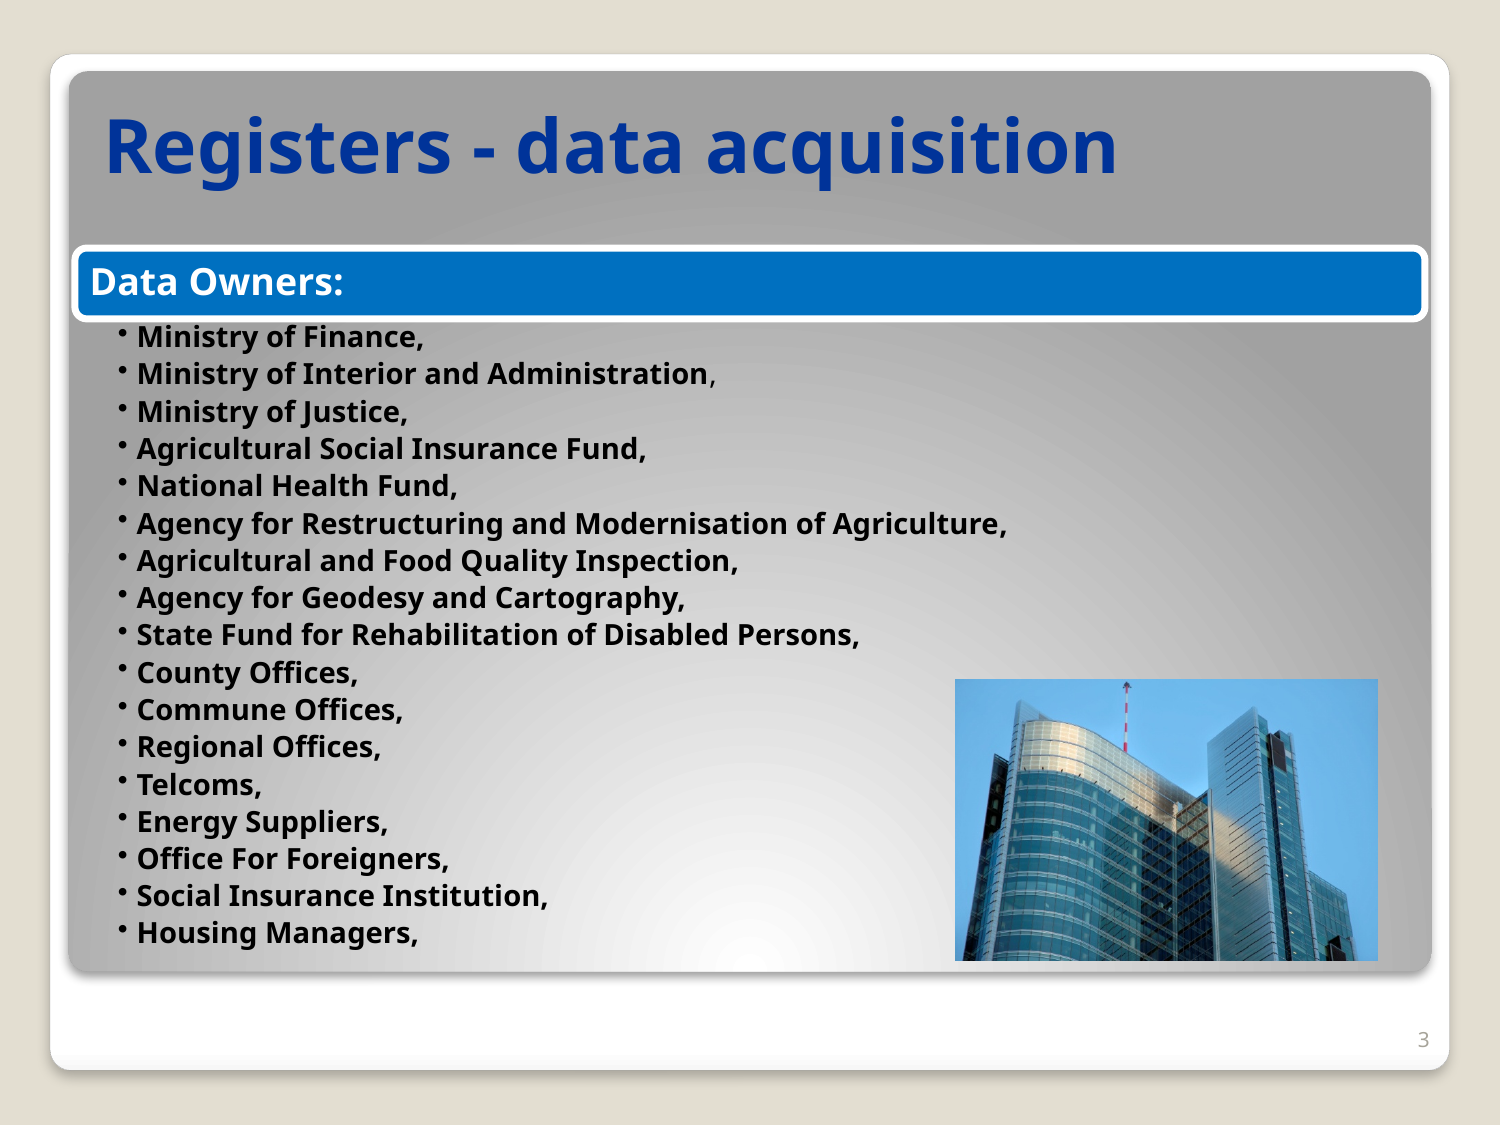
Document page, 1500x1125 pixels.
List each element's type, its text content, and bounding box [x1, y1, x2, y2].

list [74, 234, 1426, 1006]
title Registers - data acquisition [88, 78, 1431, 197]
picture [954, 679, 1378, 962]
slide_number 3 [1369, 1002, 1445, 1063]
